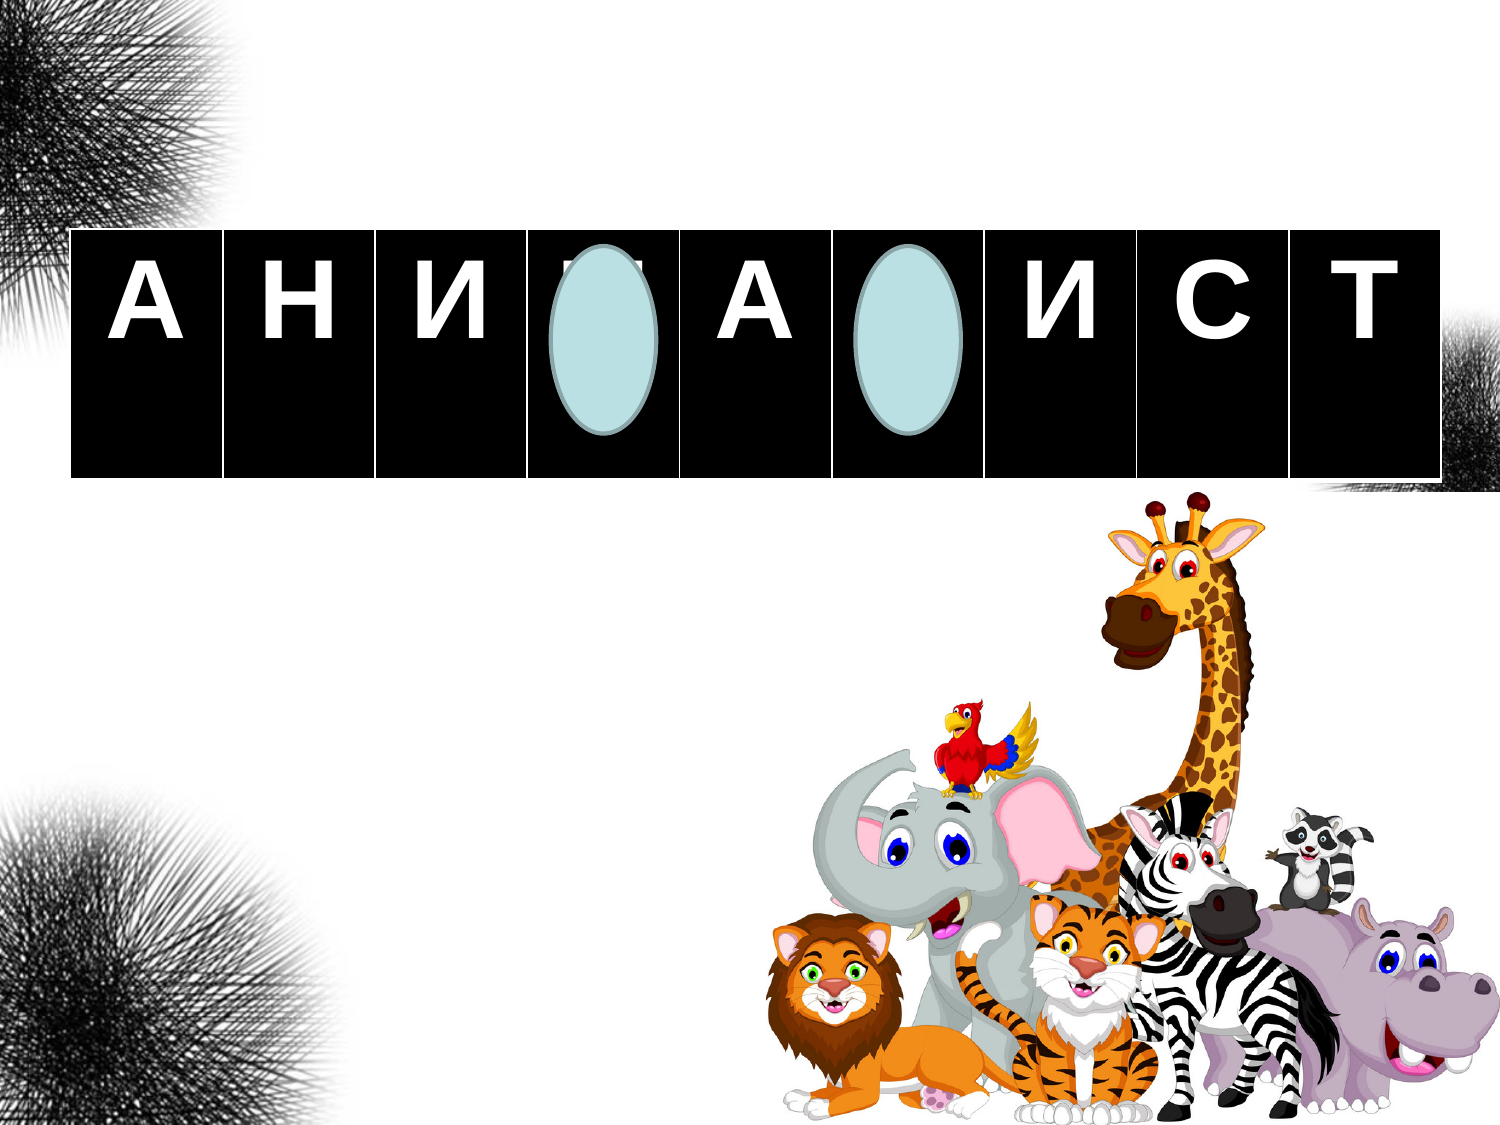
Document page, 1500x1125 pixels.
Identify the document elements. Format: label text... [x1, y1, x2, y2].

picture [0, 0, 1500, 1125]
table_header И [376, 230, 526, 478]
table_header А [680, 230, 831, 478]
table_header М [528, 230, 679, 478]
text_box [853, 243, 963, 436]
table_header Л [833, 230, 983, 478]
table_header Т [1290, 230, 1440, 478]
table_header С [1137, 230, 1288, 478]
table_header Н [224, 230, 374, 478]
table_header И [985, 230, 1136, 478]
table_header А [71, 230, 222, 478]
text_box [548, 243, 659, 436]
